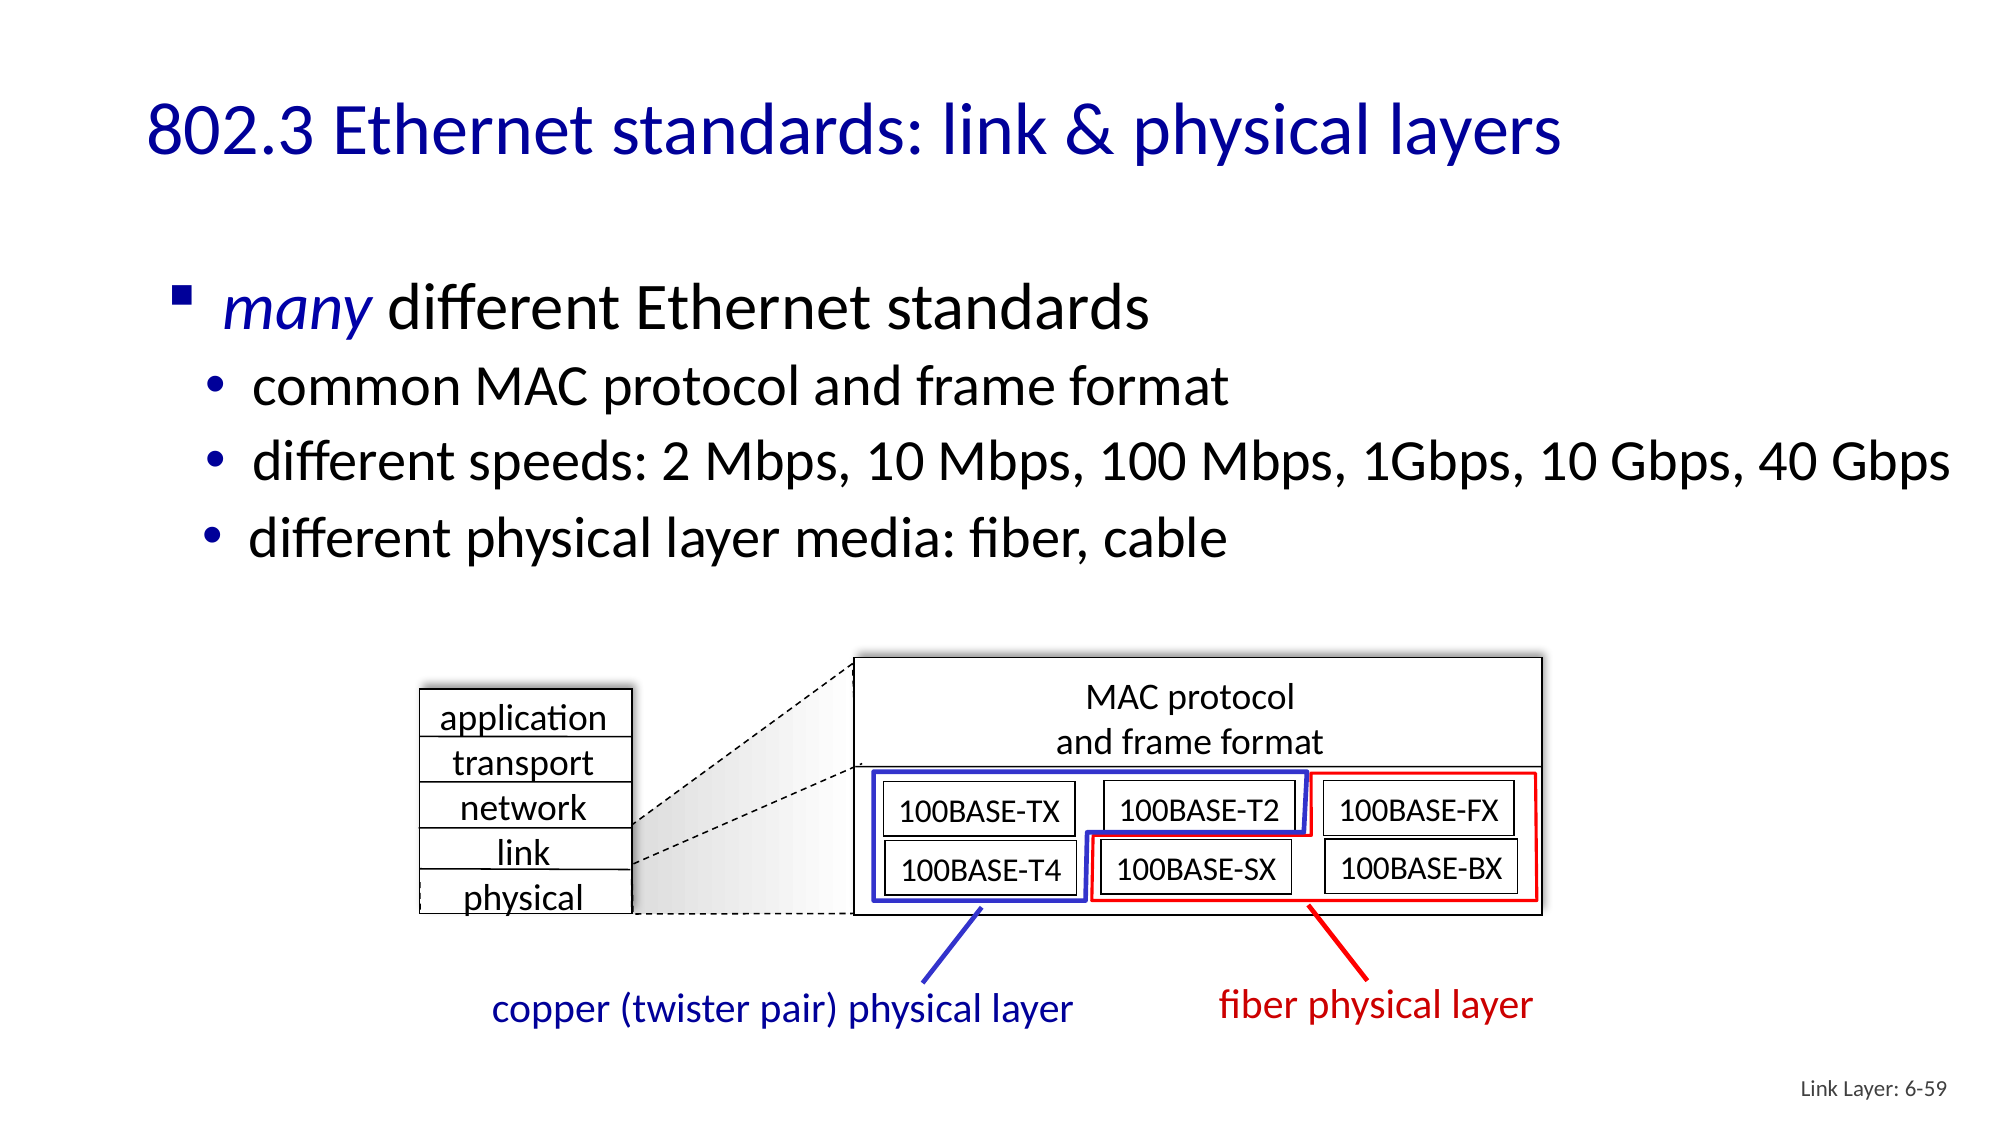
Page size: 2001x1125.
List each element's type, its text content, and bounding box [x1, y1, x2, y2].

text_box different physical layer media: fiber, cable [148, 499, 1986, 576]
text_box many different Ethernet standards common MAC protocol and frame format different speeds: 2 Mbps, 10 Mbps, 100 Mbps, 1Gbps, 10 Gbps, 40 Gbps [151, 264, 1989, 526]
title 802.3 Ethernet standards: link & physical layers [131, 57, 1857, 205]
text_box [476, 771, 1307, 1039]
text_box [705, 664, 851, 771]
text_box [1307, 773, 1551, 1035]
text_box MAC protocol and frame format [1041, 664, 1340, 770]
text_box [853, 657, 1543, 773]
slide_number Link Layer: 6-59 [1512, 1056, 1963, 1117]
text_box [418, 685, 632, 928]
